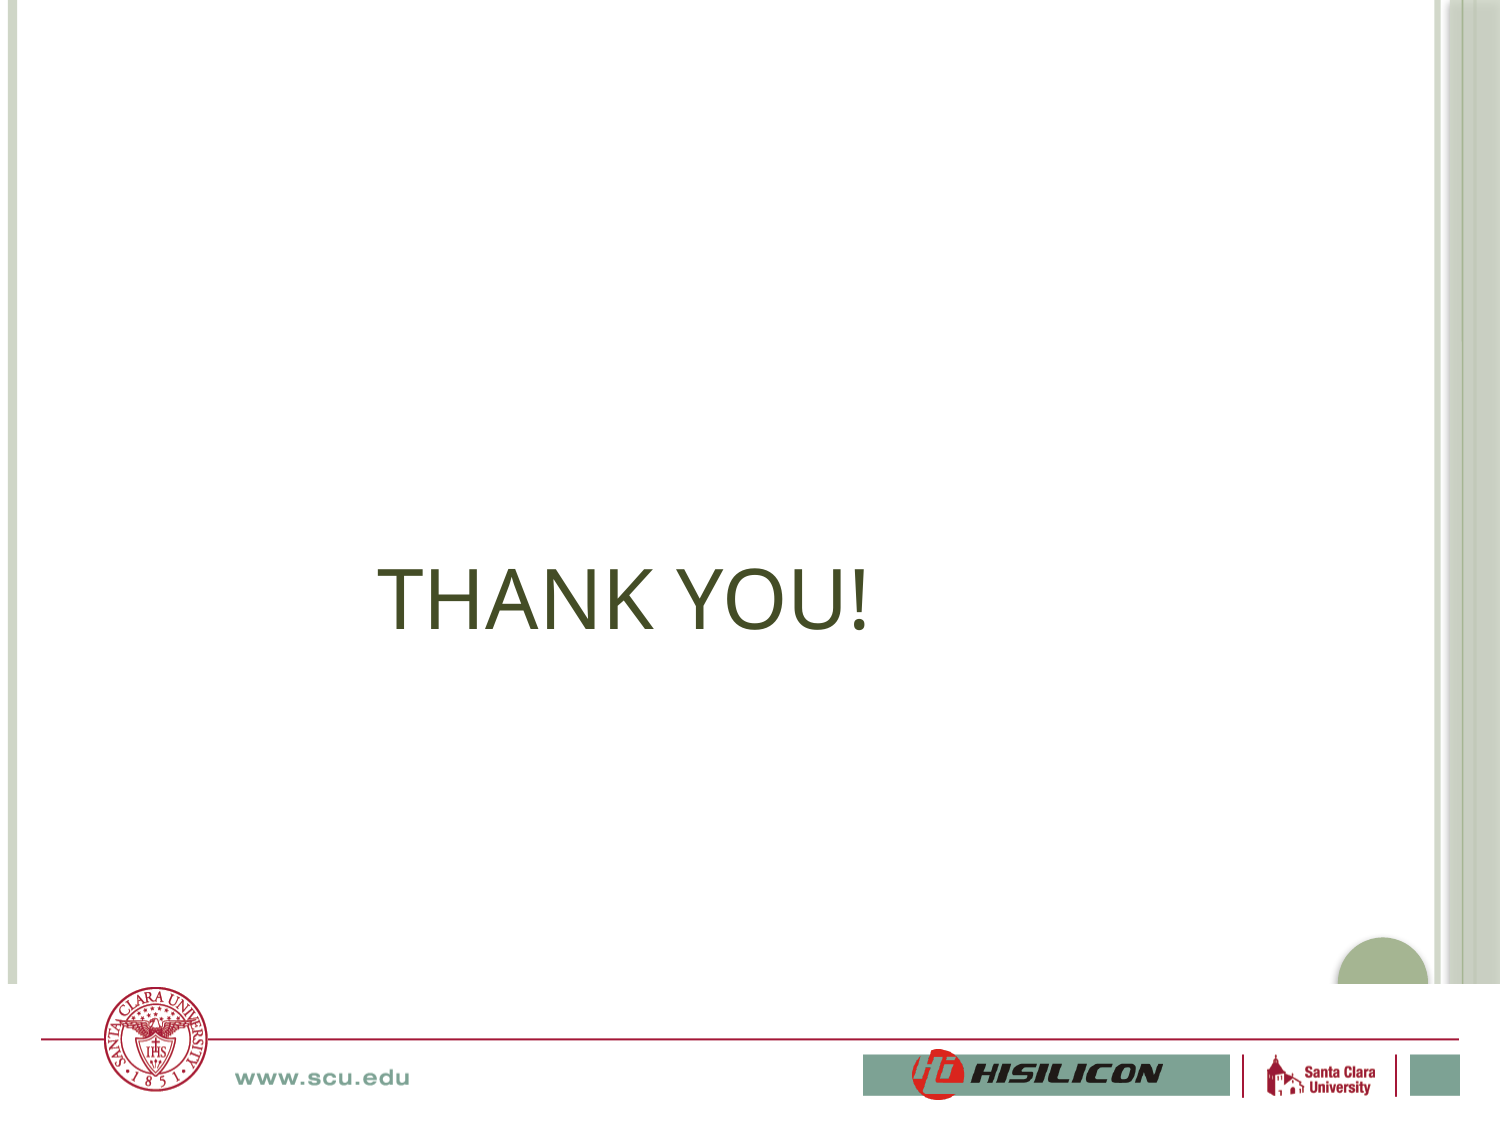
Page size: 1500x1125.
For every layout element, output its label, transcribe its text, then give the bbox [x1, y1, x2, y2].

title Thank you! [362, 537, 1288, 654]
picture [0, 984, 1500, 1125]
